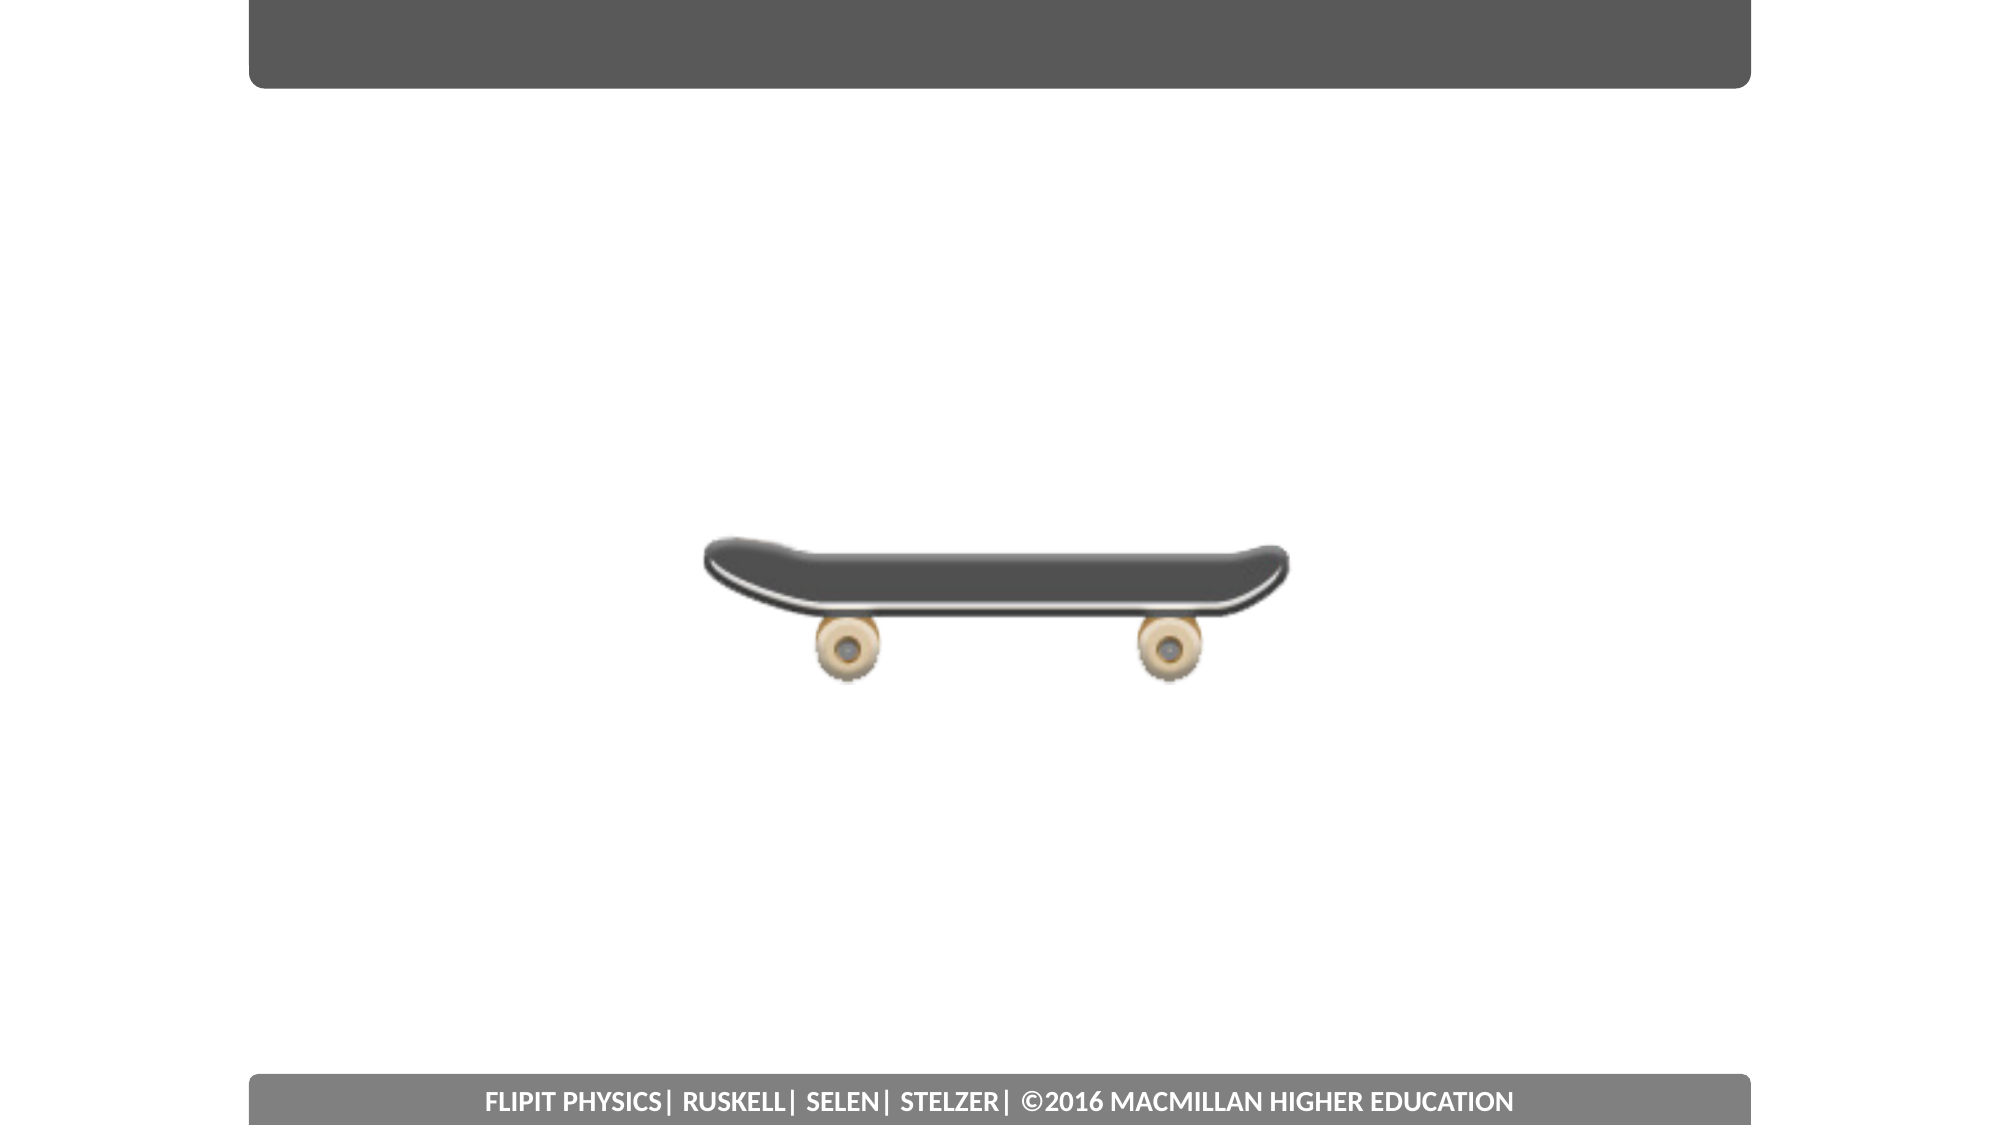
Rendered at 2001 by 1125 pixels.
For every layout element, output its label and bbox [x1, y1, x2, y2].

text_box [249, 1074, 1750, 1125]
picture [702, 530, 1298, 685]
text_box [248, 0, 1752, 89]
